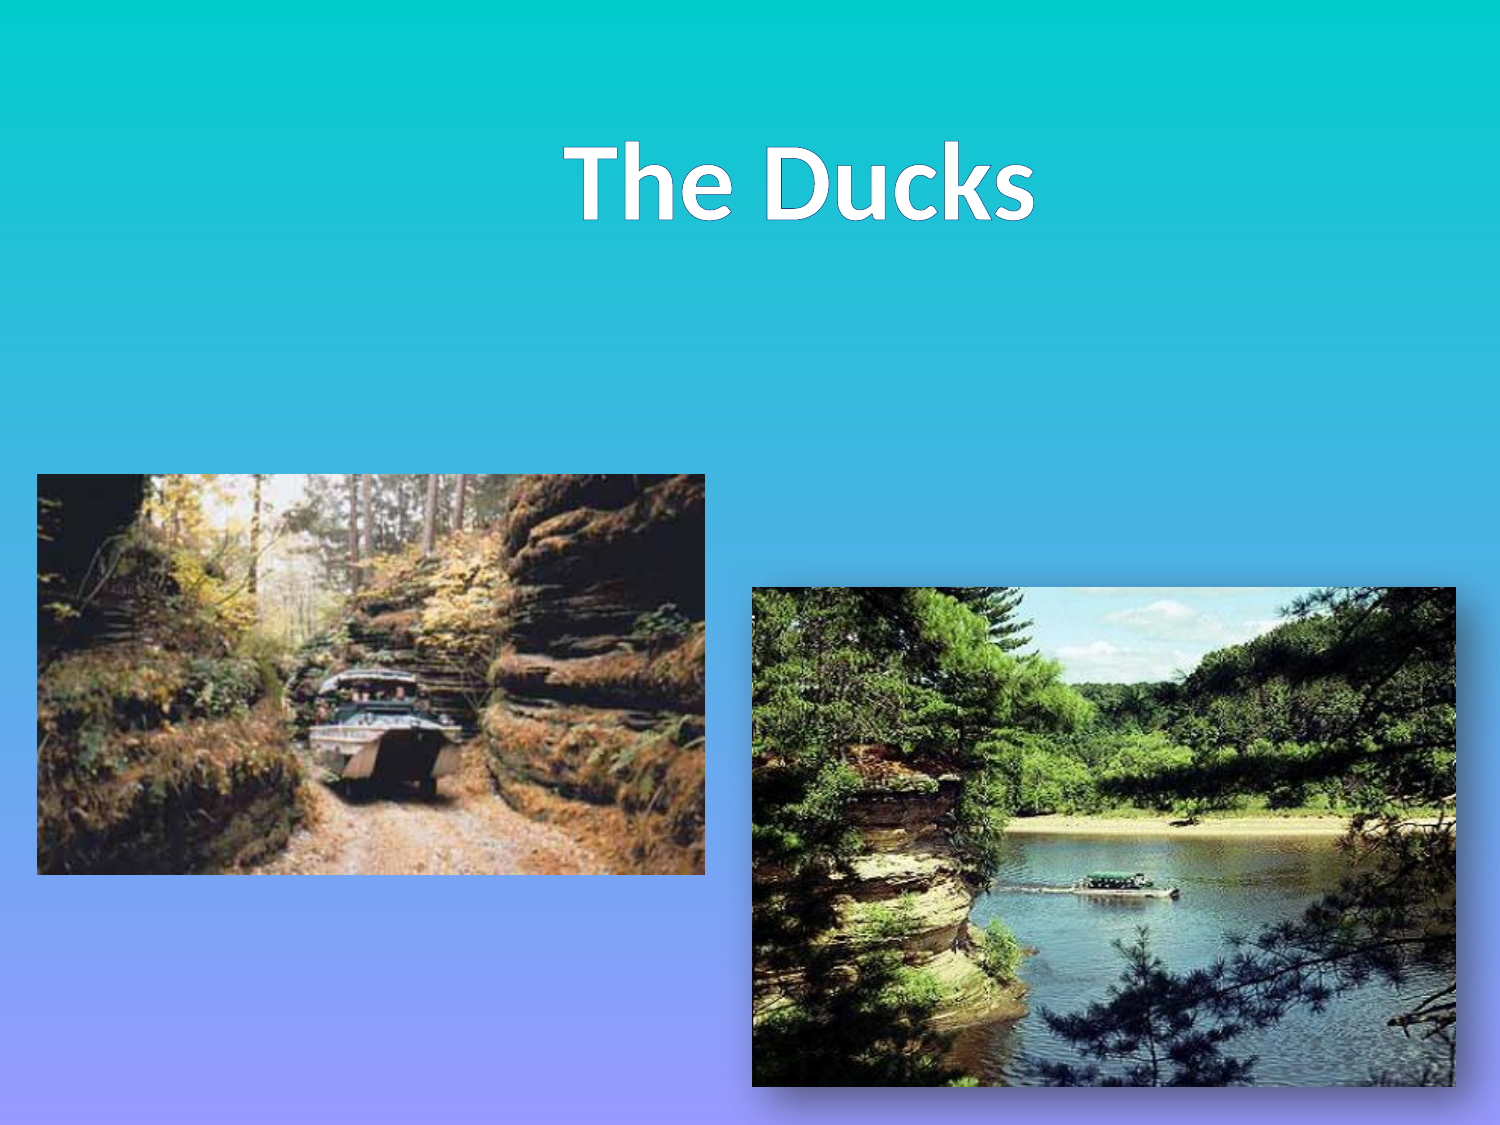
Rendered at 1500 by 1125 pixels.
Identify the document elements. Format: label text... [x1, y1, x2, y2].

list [752, 587, 1456, 1087]
picture [37, 474, 705, 876]
text_box The Ducks [287, 99, 1313, 250]
